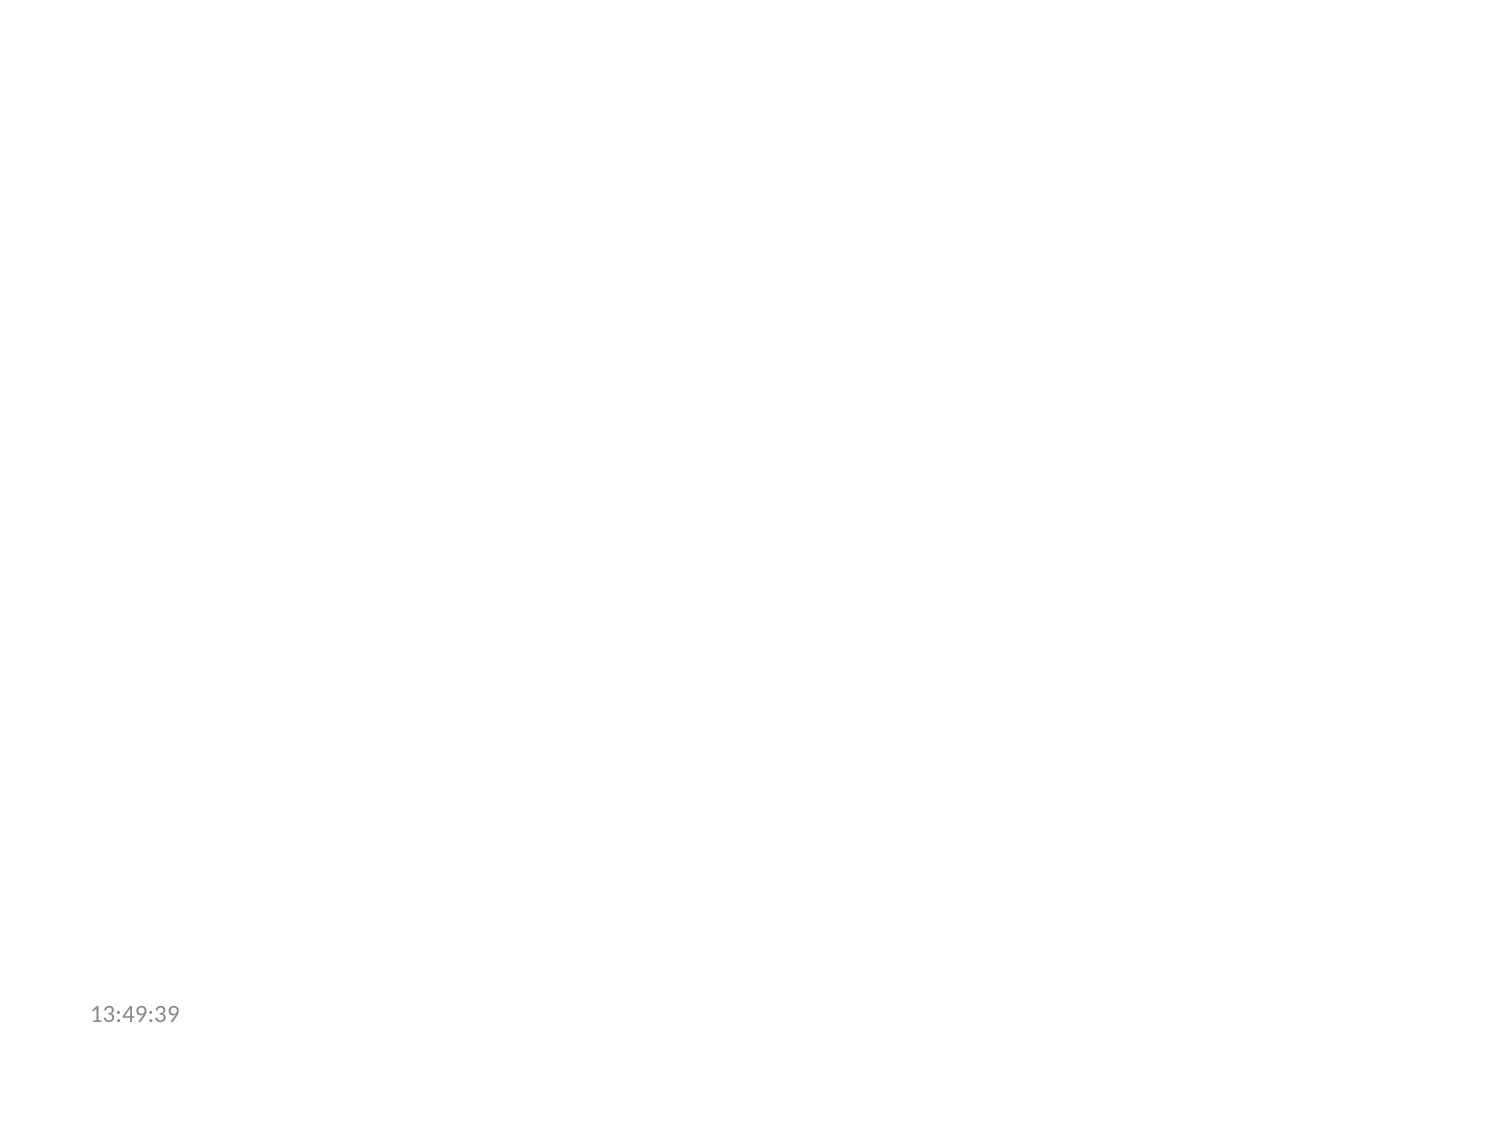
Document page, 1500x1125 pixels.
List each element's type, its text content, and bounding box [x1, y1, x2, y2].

text_box 15:35:09 [75, 982, 425, 1043]
